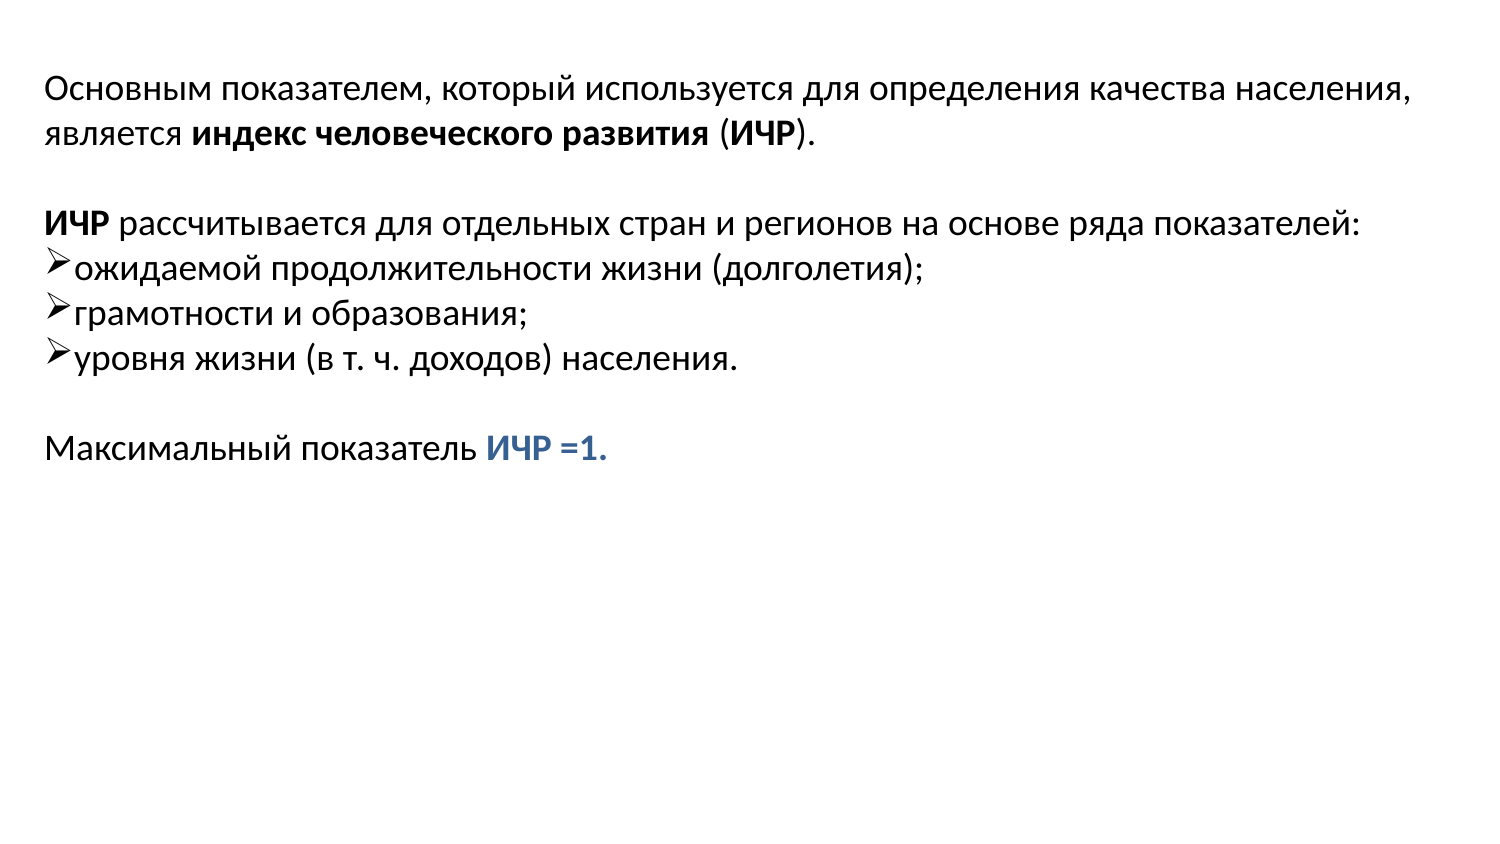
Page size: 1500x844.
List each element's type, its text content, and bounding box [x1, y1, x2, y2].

text_box Основным показателем, который используется для определения качества населения, является индекс человеческого развития (ИЧР). ИЧР рассчитывается для отдельных стран и регионов на основе ряда показателей: ожидаемой продолжительности жизни (долголетия); грамотности и образования; уровня жизни (в т. ч. доходов) населения. Максимальный показатель ИЧР =1. [29, 55, 1471, 521]
